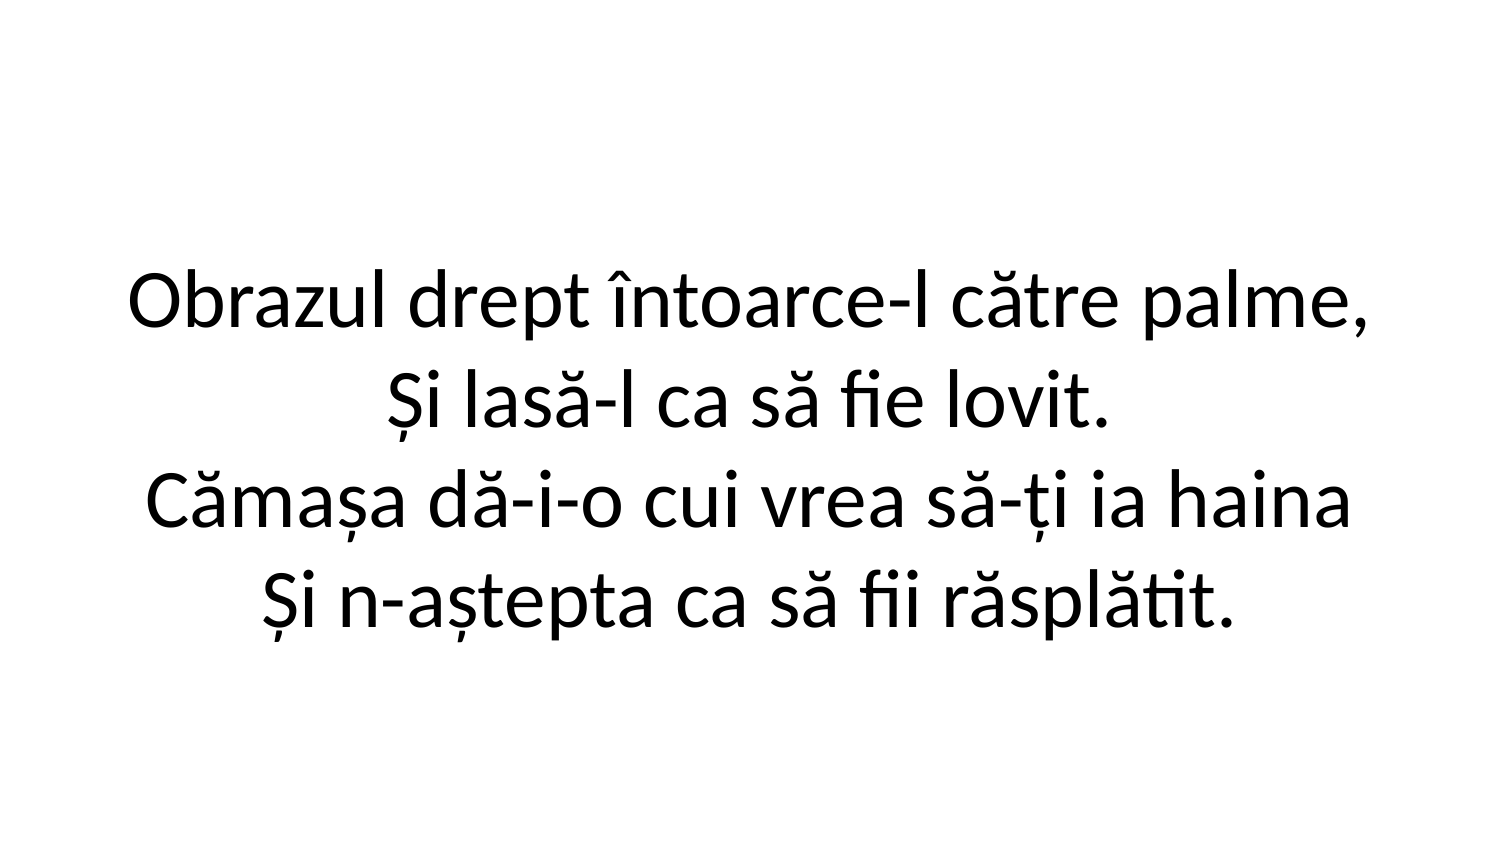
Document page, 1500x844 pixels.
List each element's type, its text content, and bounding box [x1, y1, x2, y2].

text_box Obrazul drept întoarce-l către palme, Și lasă-l ca să fie lovit. Cămașa dă-i-o cui vrea să-ți ia haina Și n-aștepta ca să fii răsplătit. [112, 192, 1388, 652]
